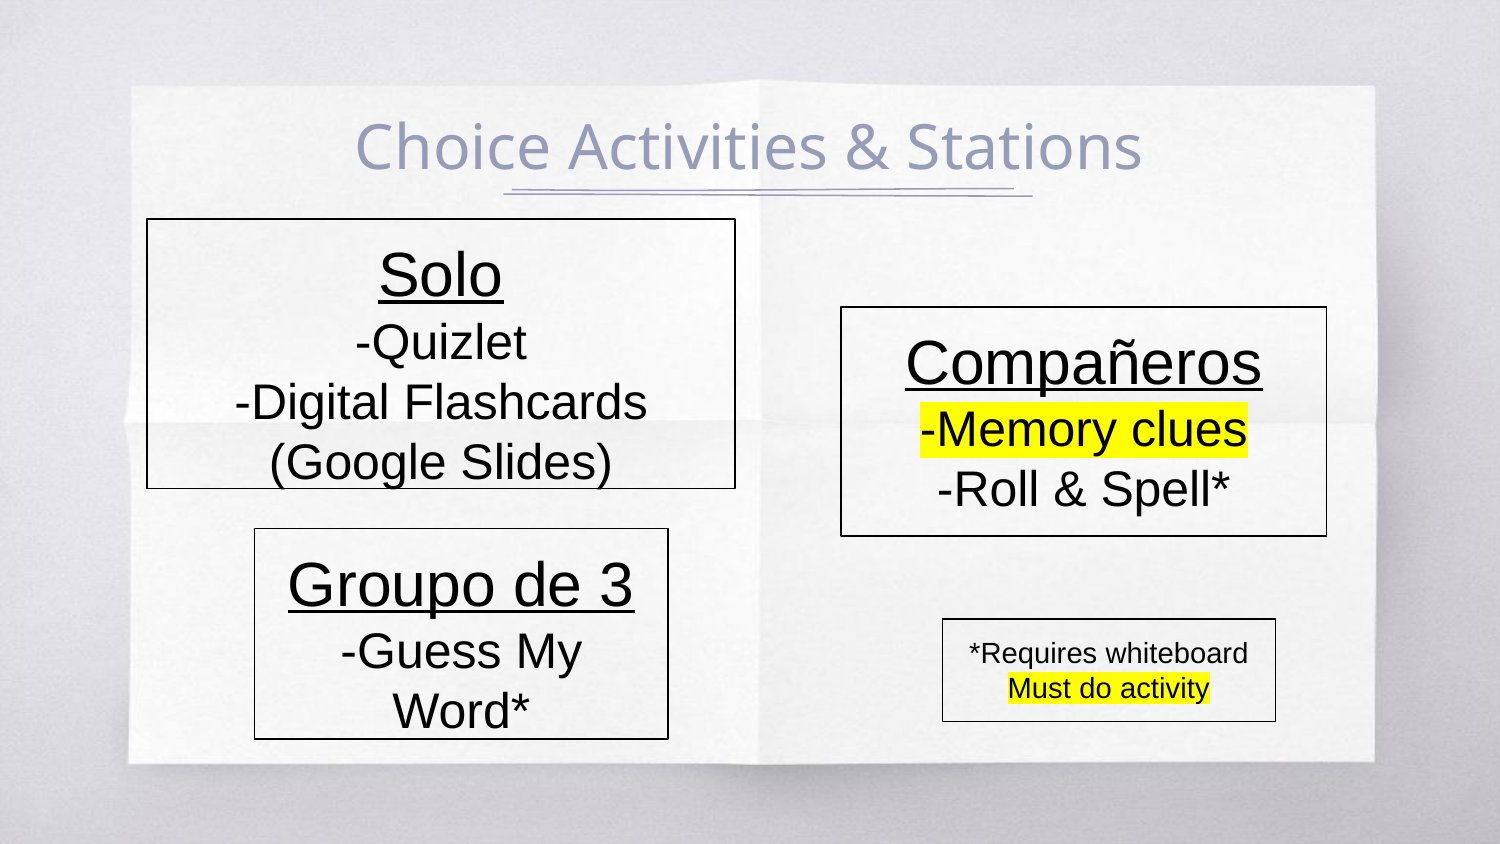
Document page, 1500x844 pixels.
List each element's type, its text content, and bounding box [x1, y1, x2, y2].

text_box *Requires whiteboard Must do activity [942, 619, 1276, 722]
text_box Compañeros -Memory clues -Roll & Spell* [840, 306, 1327, 536]
picture [0, 0, 1500, 844]
title Choice Activities & Stations [168, 84, 1332, 197]
text_box Solo -Quizlet -Digital Flashcards (Google Slides) [147, 219, 735, 489]
text_box Groupo de 3 -Guess My Word* [254, 528, 669, 740]
